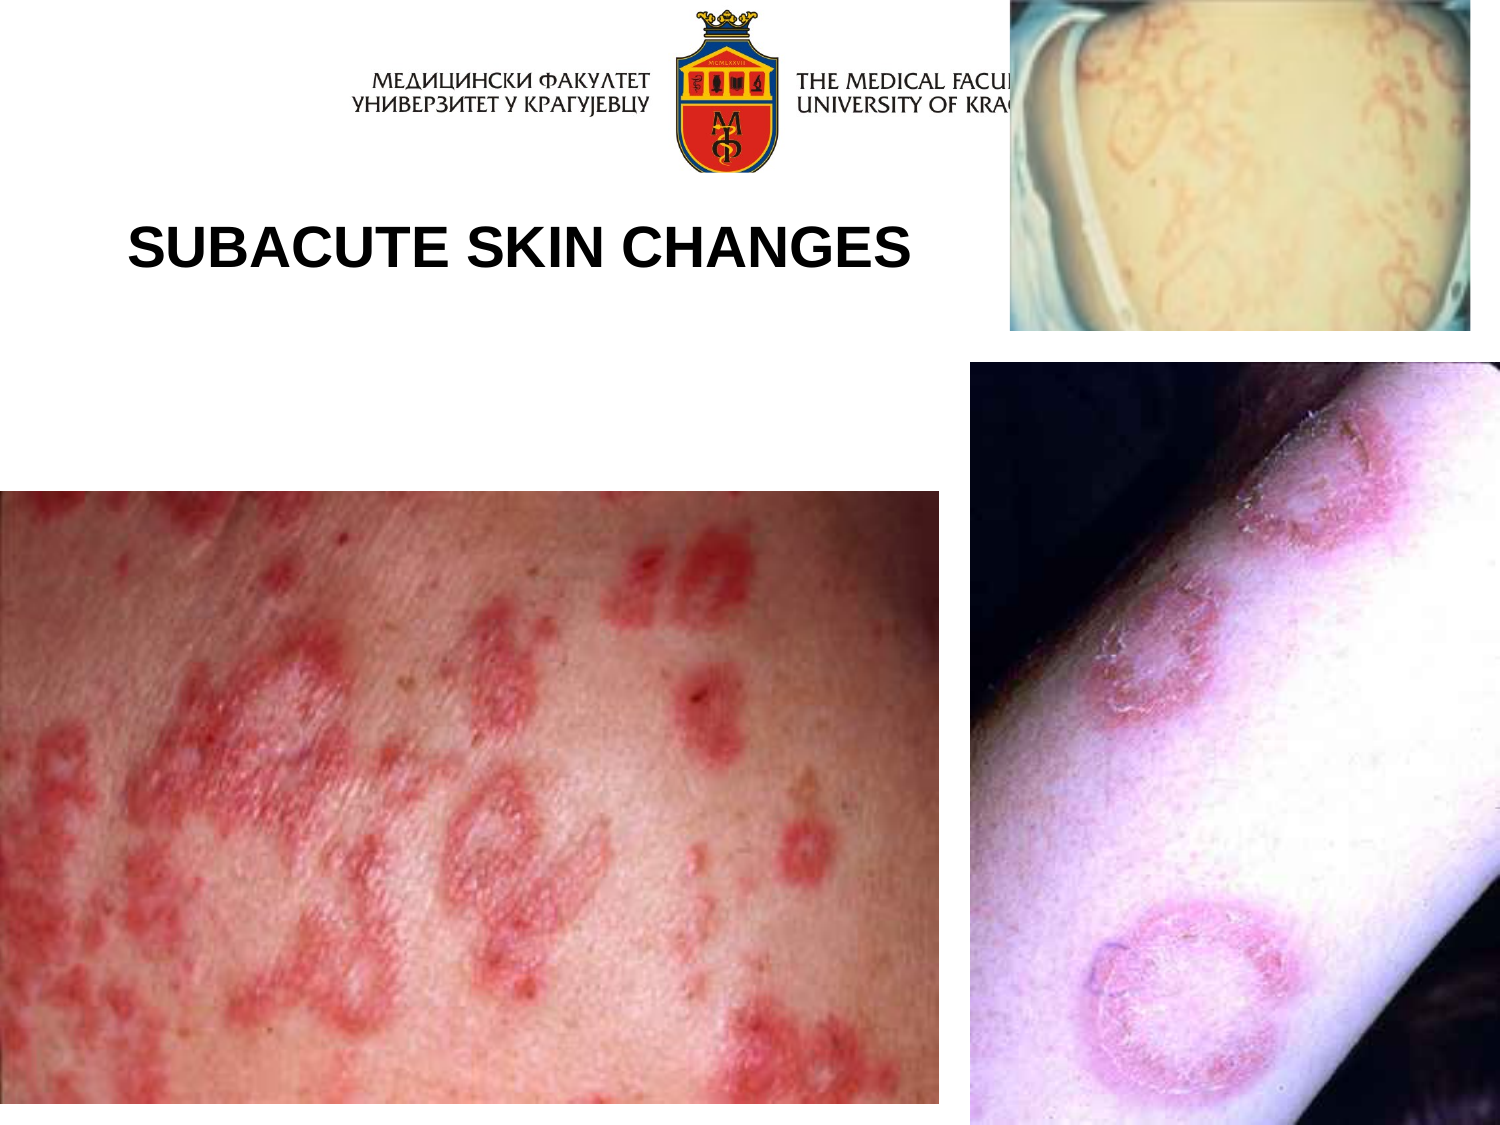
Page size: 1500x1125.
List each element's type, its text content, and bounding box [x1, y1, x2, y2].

picture [328, 0, 1471, 331]
text_box SUBACUTE SKIN CHANGES [0, 172, 1040, 386]
picture [970, 362, 1500, 1125]
picture [0, 491, 940, 1104]
